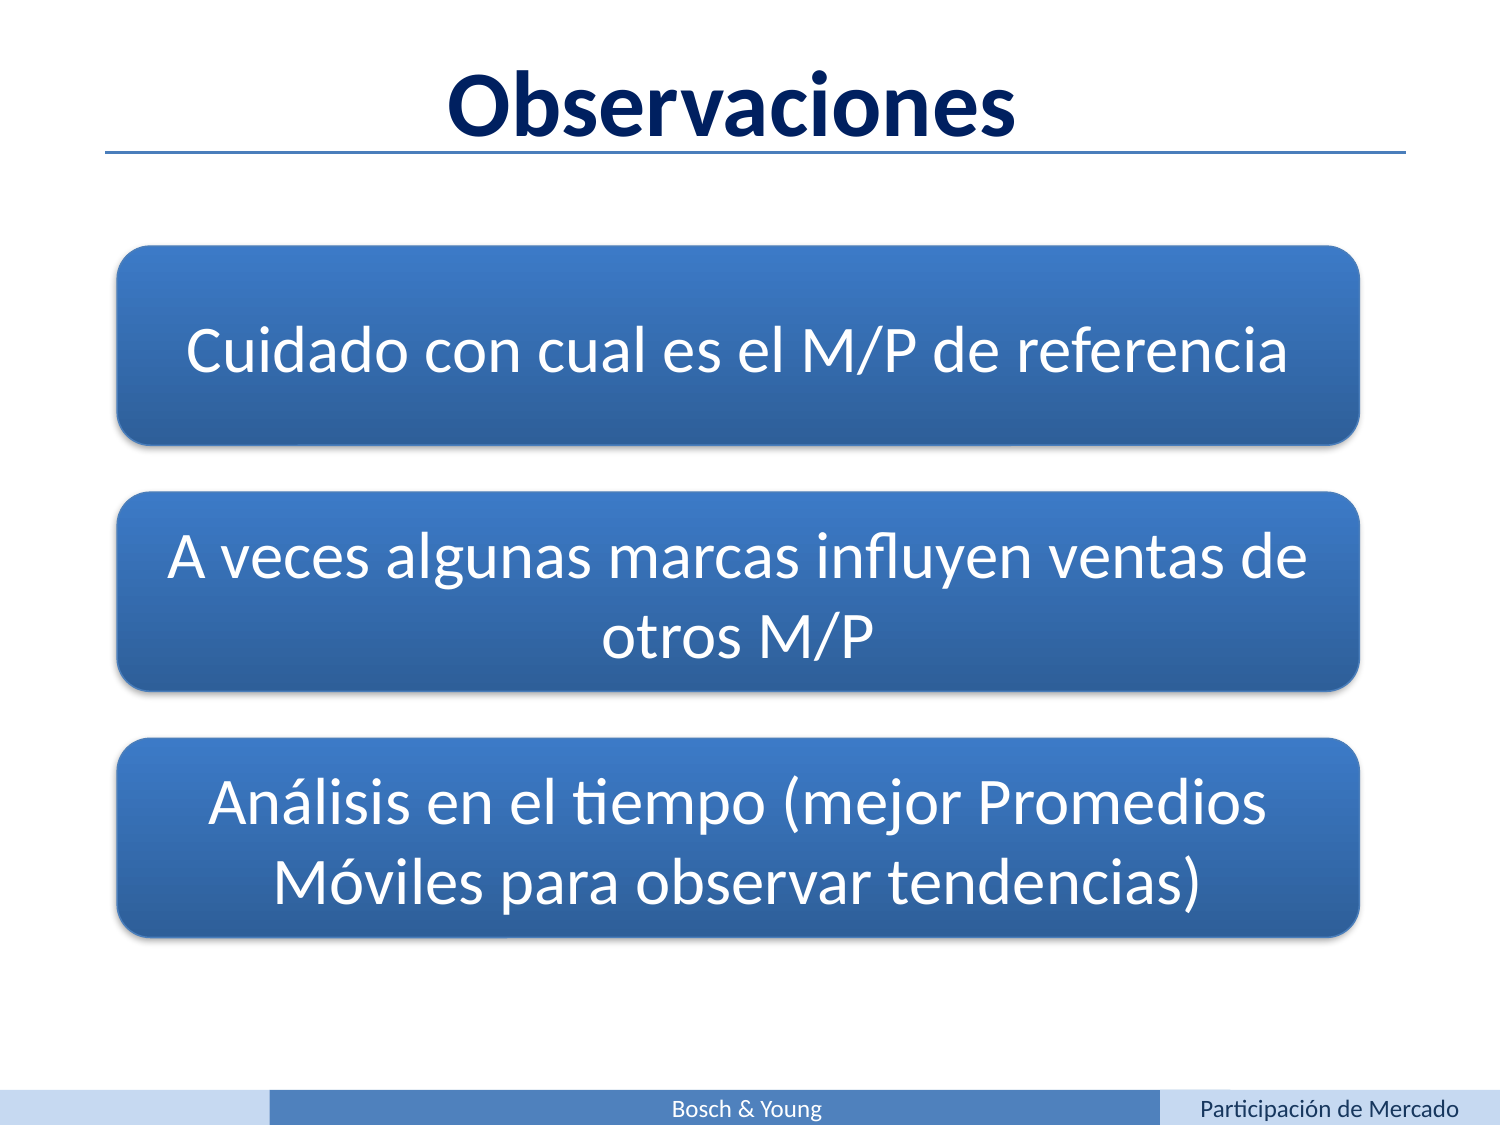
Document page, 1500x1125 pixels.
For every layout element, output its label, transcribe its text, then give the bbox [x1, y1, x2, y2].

text_box Análisis en el tiempo (mejor Promedios Móviles para observar tendencias) [116, 737, 1361, 939]
text_box Observaciones [46, 35, 1418, 163]
text_box Participación de Mercado [1158, 1088, 1500, 1125]
text_box Cuidado con cual es el M/P de referencia [116, 245, 1361, 447]
text_box A veces algunas marcas influyen ventas de otros M/P [116, 491, 1361, 693]
text_box Bosch & Young [272, 1088, 1158, 1125]
text_box [0, 1088, 272, 1125]
